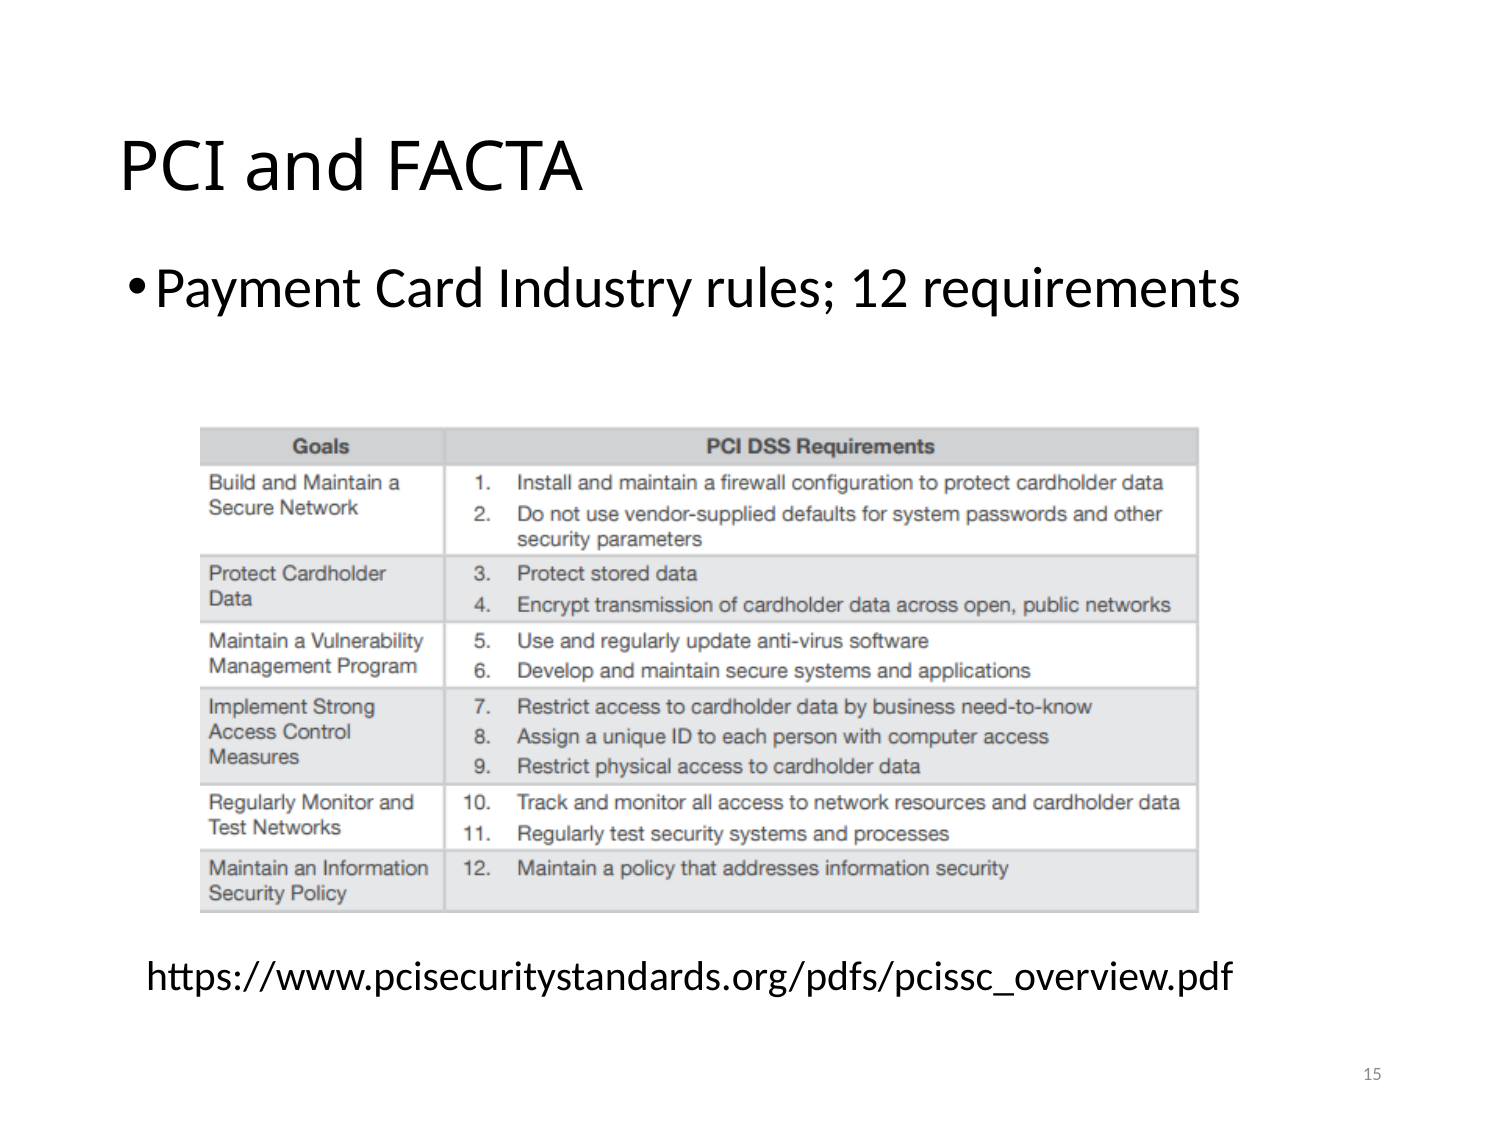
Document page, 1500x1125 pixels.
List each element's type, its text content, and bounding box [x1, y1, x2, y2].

text_box https://www.pcisecuritystandards.org/pdfs/pcissc_overview.pdf [131, 941, 1407, 1007]
list Payment Card Industry rules; 12 requirements [112, 249, 1426, 1046]
picture [199, 424, 1204, 913]
title PCI and FACTA [103, 59, 1397, 278]
slide_number 15 [1059, 1042, 1397, 1103]
